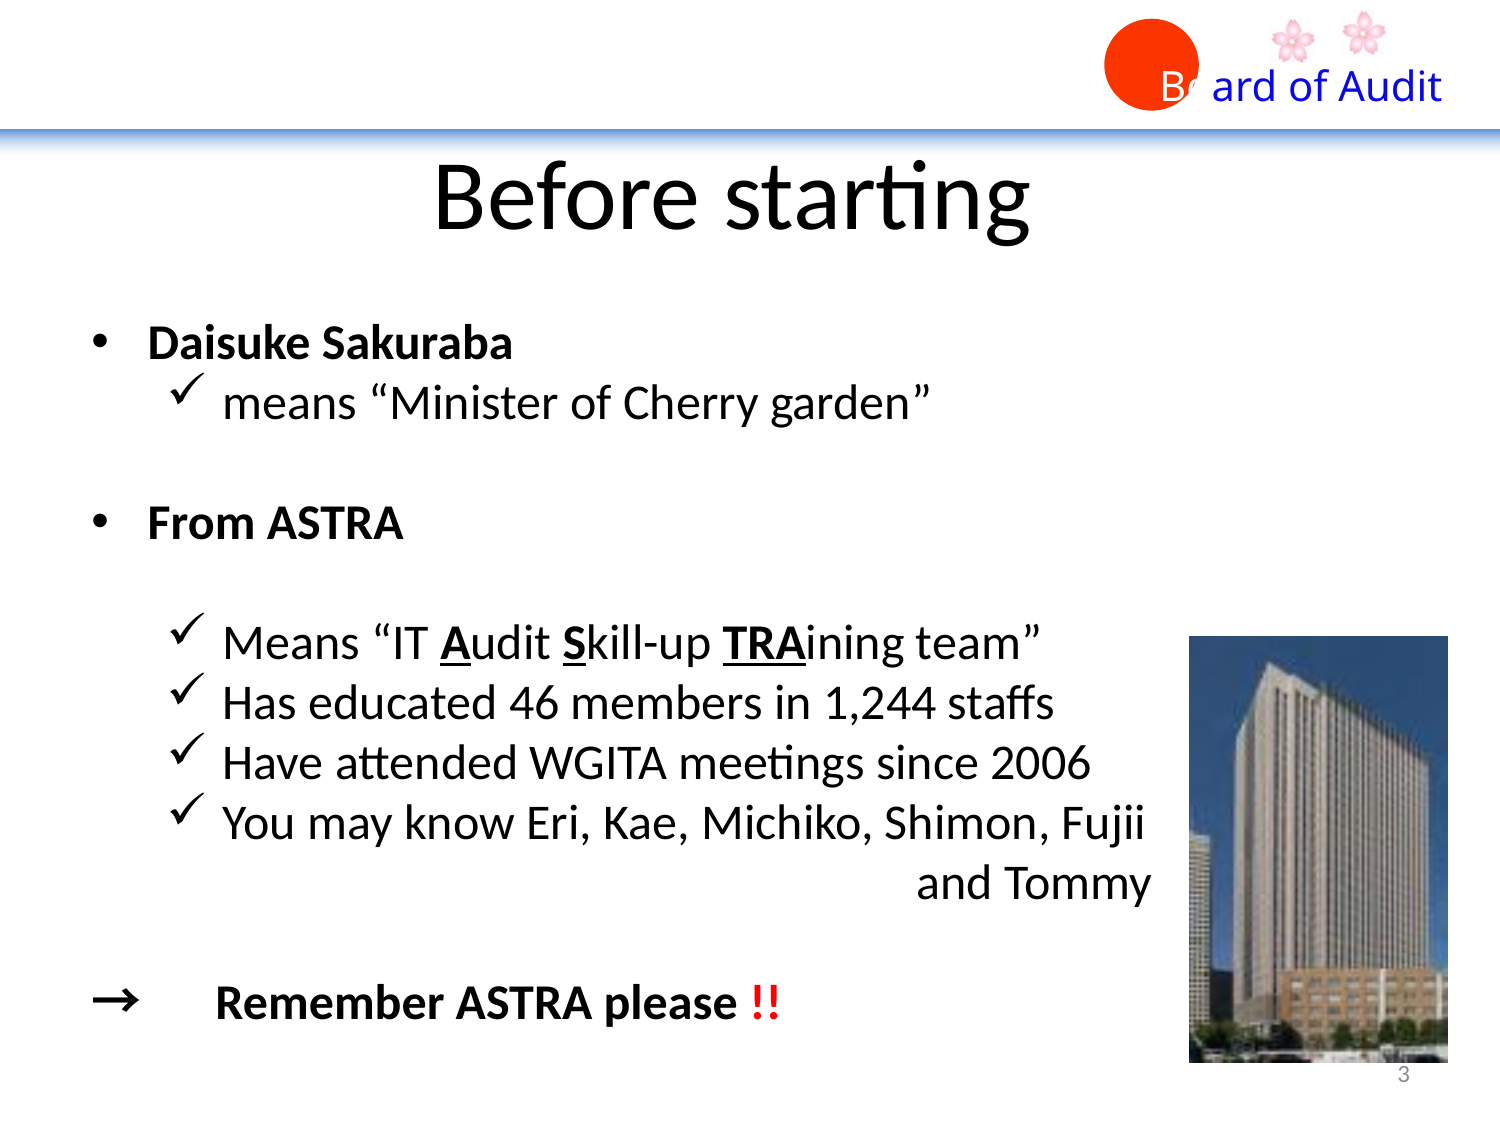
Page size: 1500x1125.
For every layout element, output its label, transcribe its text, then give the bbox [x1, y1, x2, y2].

picture [1189, 636, 1448, 1063]
slide_number 3 [1074, 1071, 1425, 1103]
picture [1269, 18, 1316, 63]
picture [1340, 10, 1387, 55]
text_box Before starting Daisuke Sakuraba means “Minister of Cherry garden” From ASTRA Means “IT Audit Skill-up TRAining team” Has educated 46 members in 1,244 staffs Have attended WGITA meetings since 2006 You may know Eri, Kae, Michiko, Shimon, Fujii and Tommy → Remember ASTRA please !! [76, 122, 1388, 1098]
